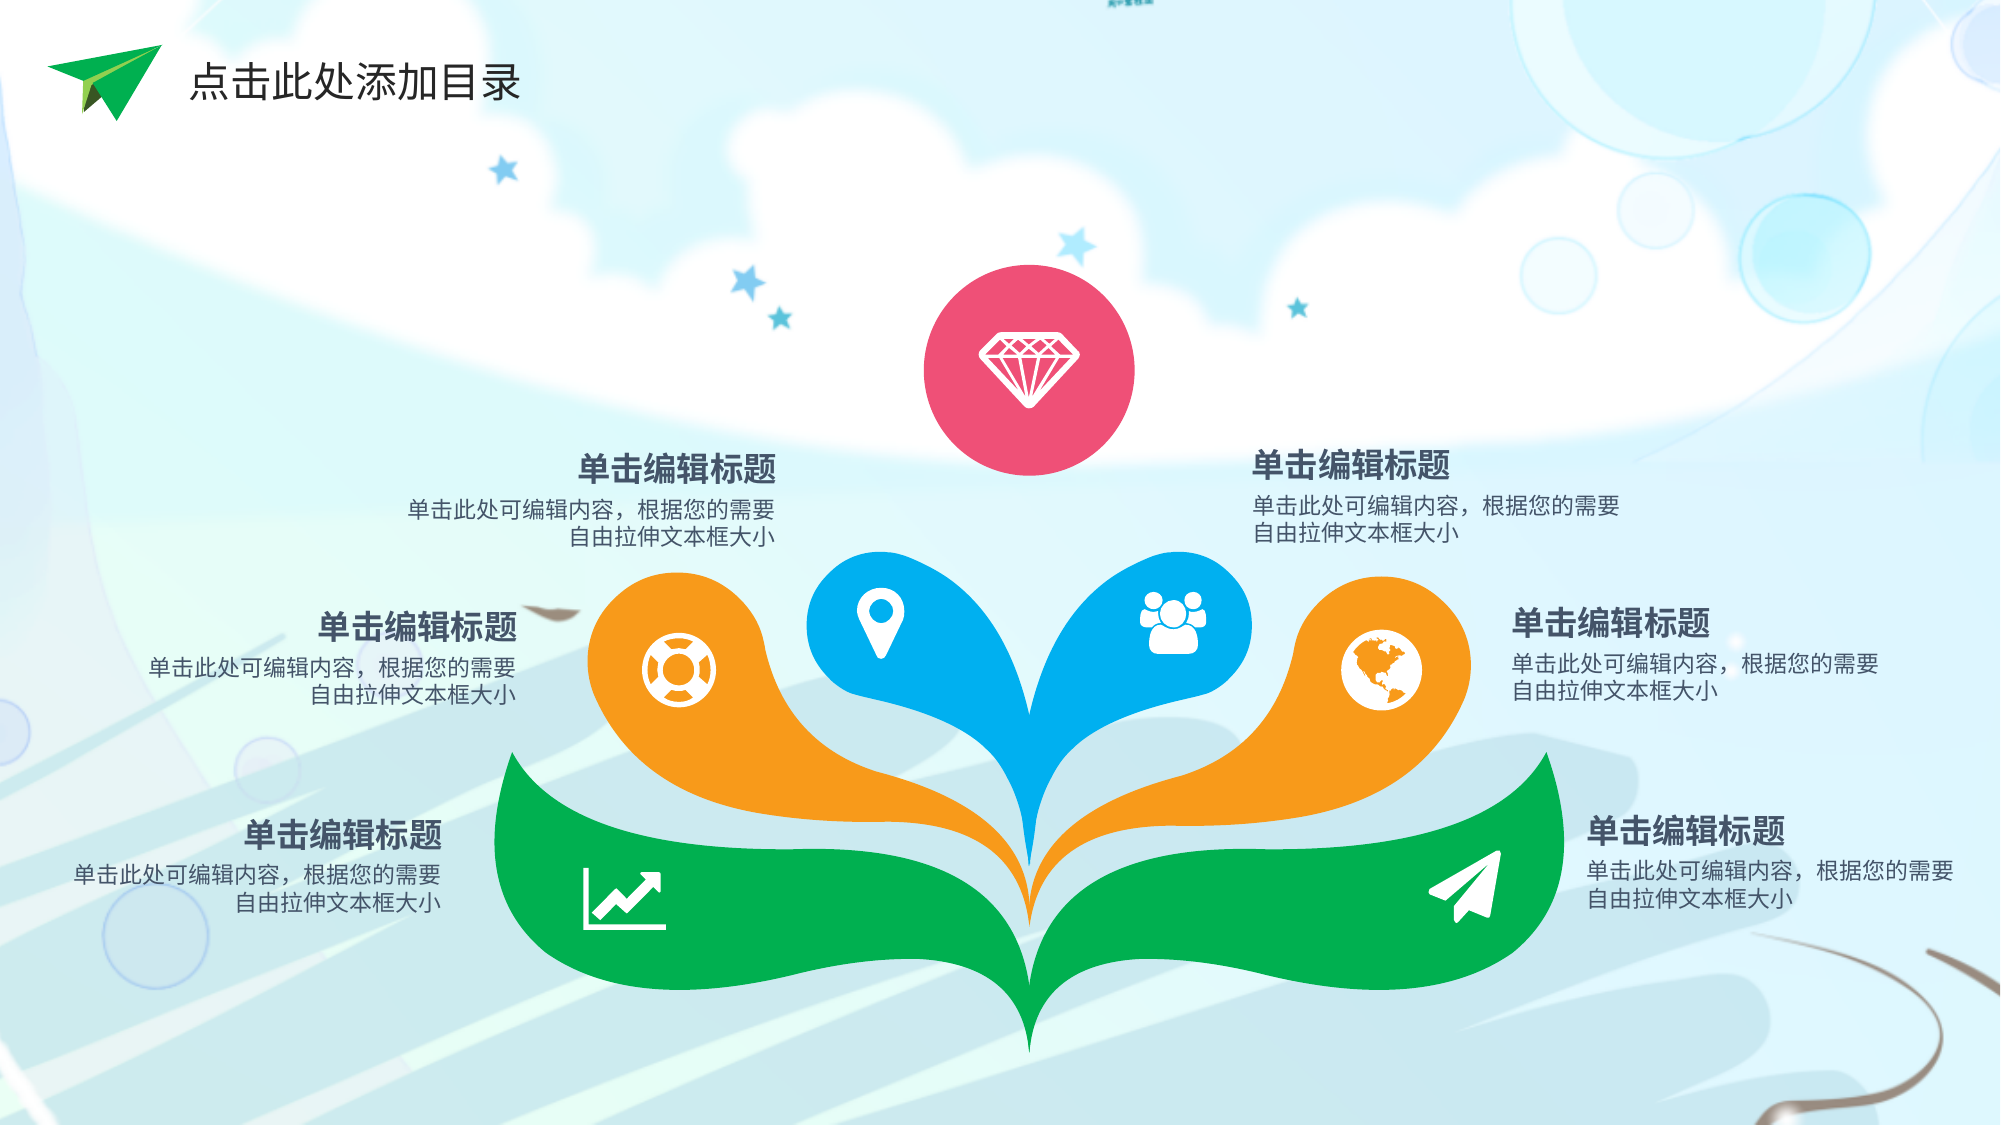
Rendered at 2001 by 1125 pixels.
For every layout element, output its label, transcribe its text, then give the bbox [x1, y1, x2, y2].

text_box 单击此处可编辑内容，根据您的需要自由拉伸文本框大小 [1252, 491, 1636, 547]
text_box [1140, 591, 1207, 654]
text_box 单击此处可编辑内容，根据您的需要自由拉伸文本框大小 [393, 495, 776, 551]
text_box 单击此处可编辑内容，根据您的需要自由拉伸文本框大小 [133, 653, 517, 709]
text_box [47, 44, 163, 121]
text_box 点击此处添加目录 [173, 48, 576, 113]
picture [0, 0, 2001, 1125]
text_box [1028, 576, 1471, 927]
text_box [583, 867, 666, 930]
text_box 单击此处可编辑内容，根据您的需要自由拉伸文本框大小 [1586, 857, 1970, 913]
text_box [1428, 850, 1501, 924]
text_box [978, 332, 1080, 409]
text_box 单击编辑标题 [1586, 810, 1970, 851]
text_box [587, 572, 1029, 917]
text_box 单击编辑标题 [1251, 444, 1636, 485]
text_box 单击此处可编辑内容，根据您的需要自由拉伸文本框大小 [59, 861, 442, 917]
text_box [856, 587, 905, 659]
text_box [923, 264, 1135, 476]
text_box [806, 551, 1029, 814]
text_box [1020, 551, 1252, 867]
text_box [494, 752, 1029, 1037]
text_box 单击编辑标题 [393, 448, 777, 489]
text_box 单击编辑标题 [59, 814, 443, 855]
text_box 单击此处可编辑内容，根据您的需要自由拉伸文本框大小 [1511, 649, 1895, 705]
text_box [1027, 752, 1565, 1053]
text_box 单击编辑标题 [1511, 602, 1895, 643]
text_box 单击编辑标题 [133, 606, 518, 647]
text_box [1341, 629, 1423, 711]
text_box [642, 632, 717, 708]
